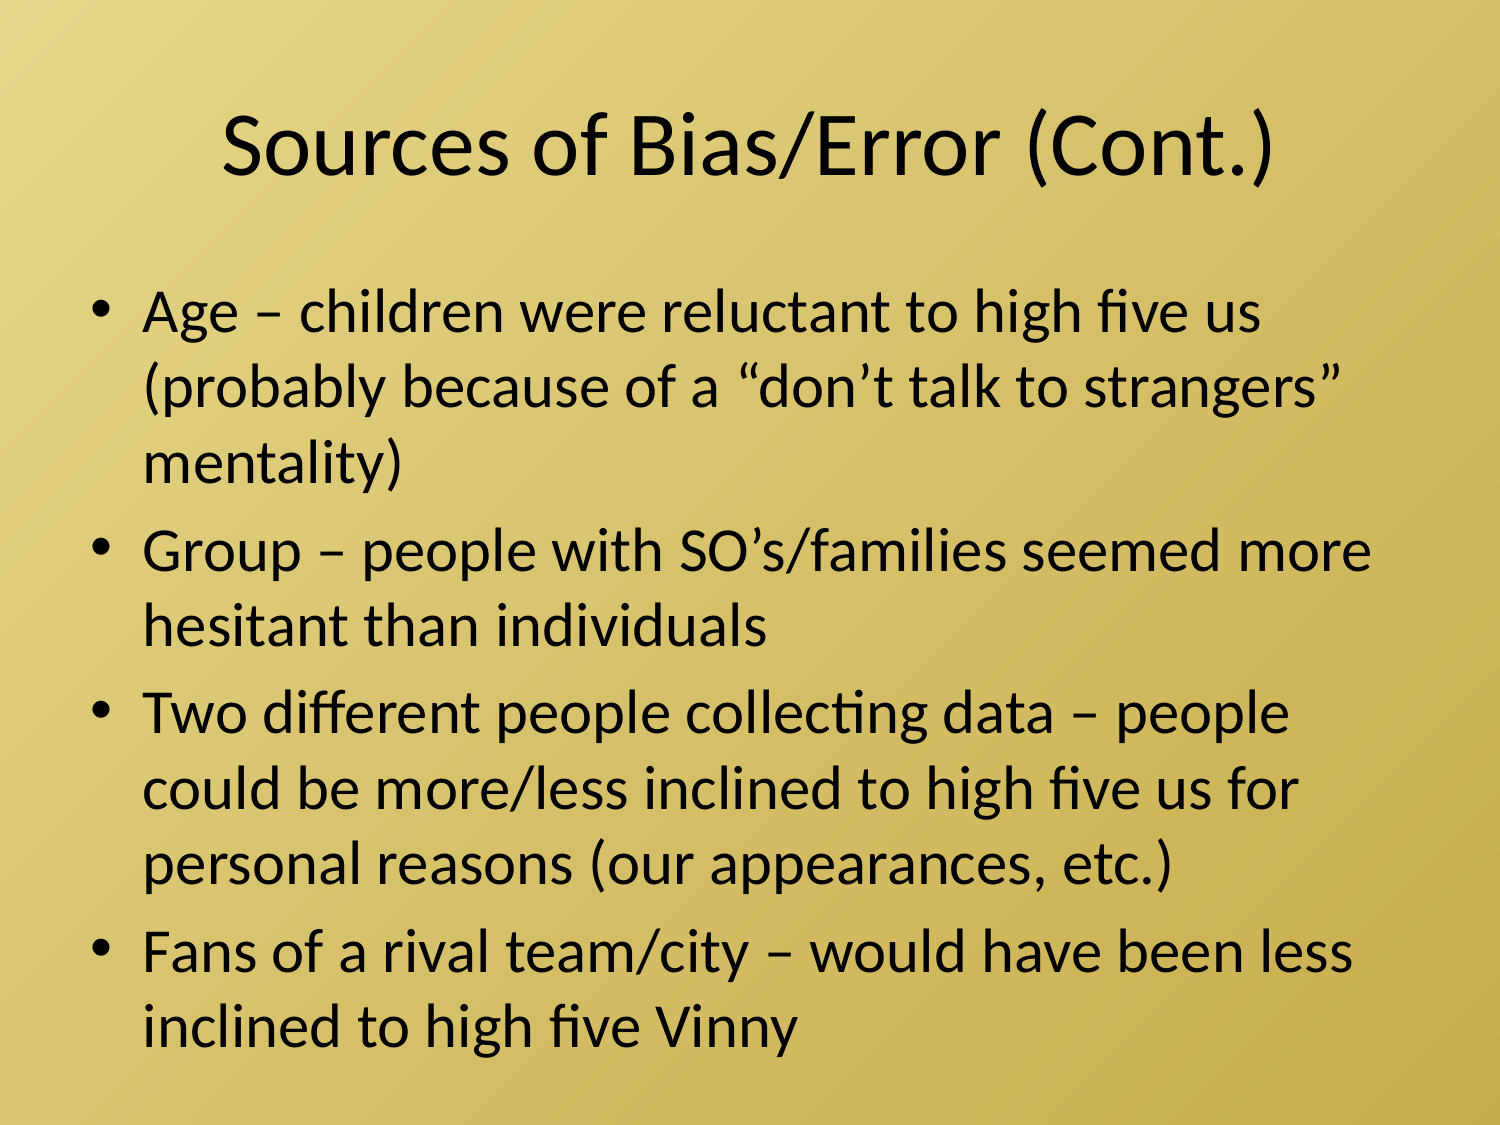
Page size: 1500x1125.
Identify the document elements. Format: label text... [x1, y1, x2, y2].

list Age – children were reluctant to high five us (probably because of a “don’t talk to strangers” mentality) Group – people with SO’s/families seemed more hesitant than individuals Two different people collecting data – people could be more/less inclined to high five us for personal reasons (our appearances, etc.) Fans of a rival team/city – would have been less inclined to high five Vinny [75, 262, 1425, 1075]
title Sources of Bias/Error (Cont.) [75, 45, 1425, 233]
